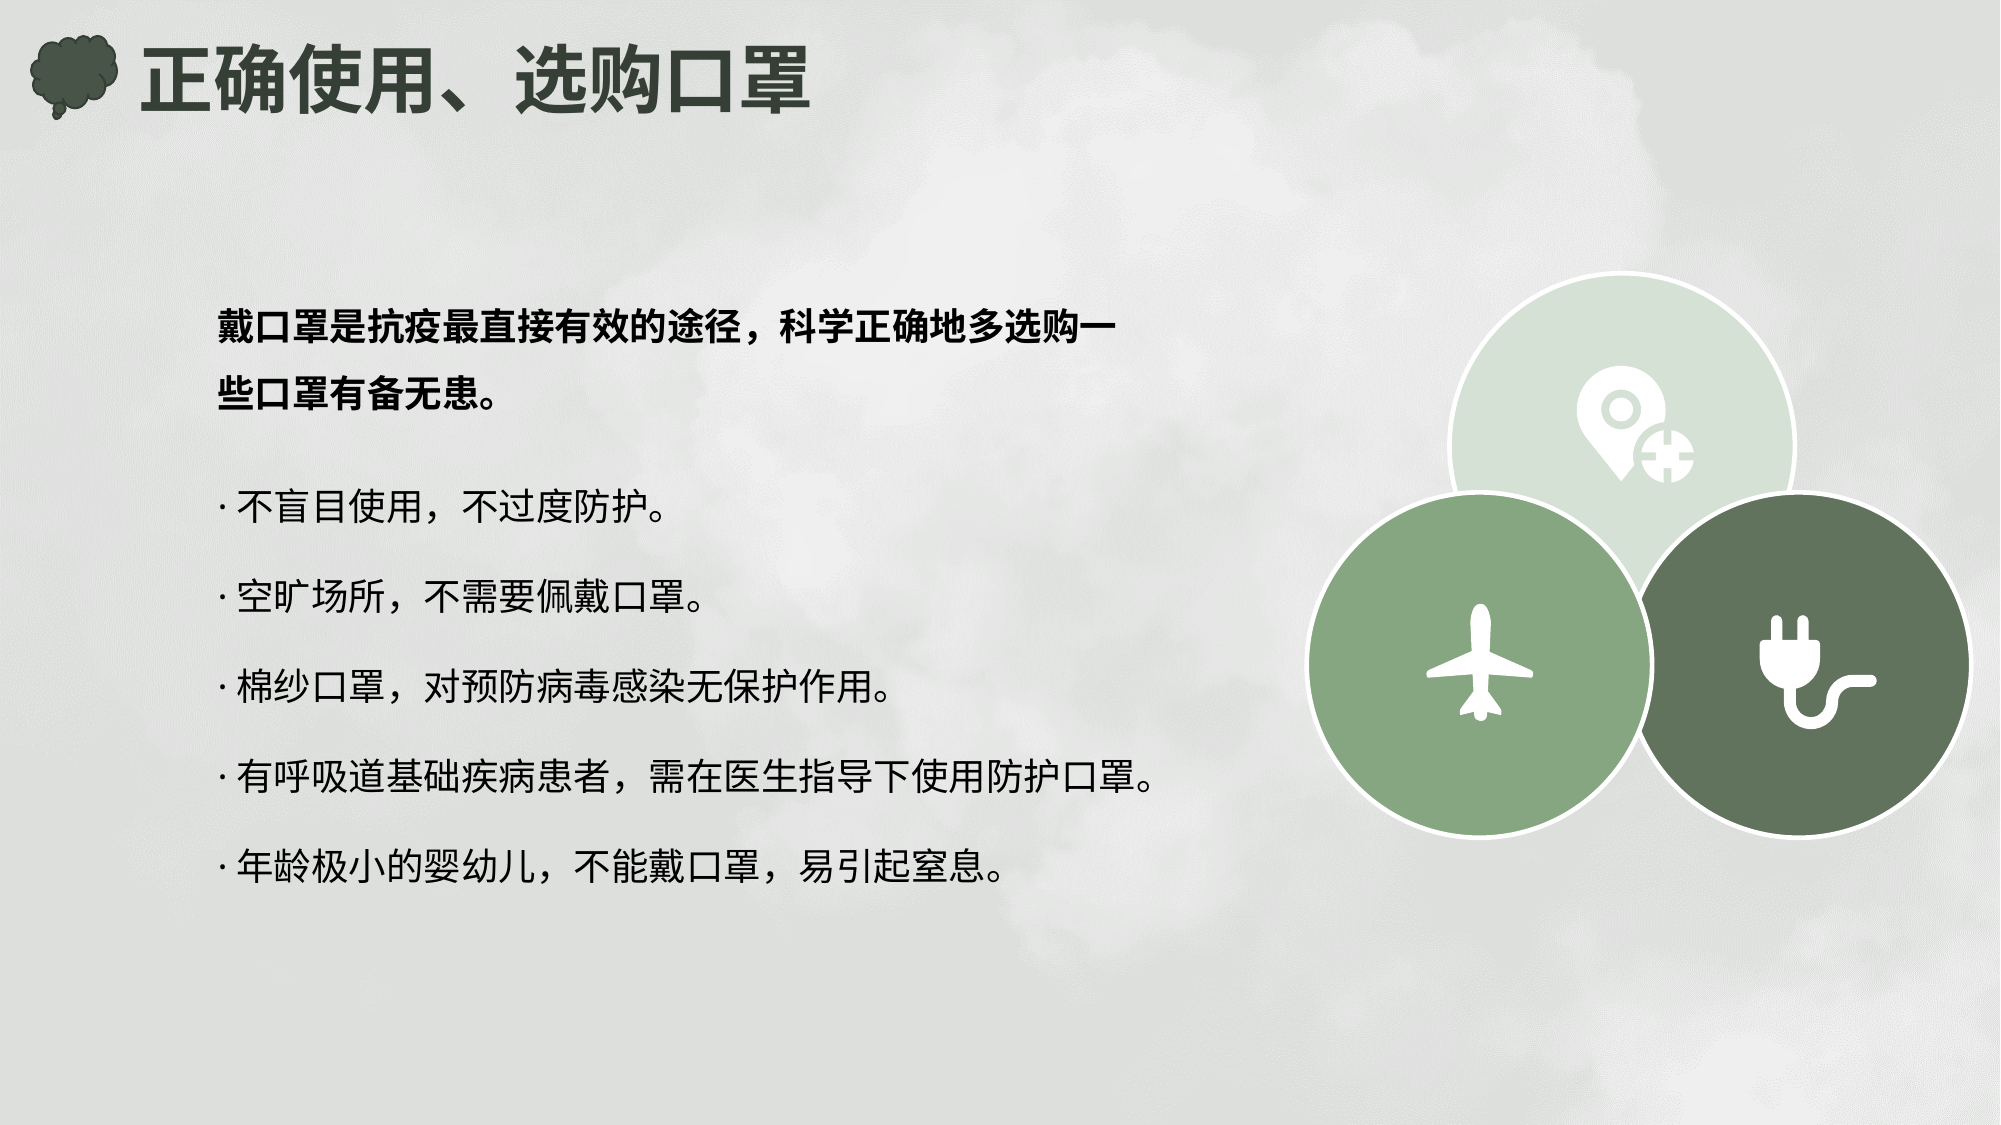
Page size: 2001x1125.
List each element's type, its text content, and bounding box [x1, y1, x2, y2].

text_box [30, 34, 118, 121]
text_box 正确使用、选购口罩 [123, 24, 829, 130]
text_box 戴口罩是抗疫最直接有效的途径，科学正确地多选购一些口罩有备无患。 [202, 273, 1148, 423]
text_box ·不盲目使用，不过度防护。 ·空旷场所，不需要佩戴口罩。 ·棉纱口罩，对预防病毒感染无保护作用。 ·有呼吸道基础疾病患者，需在医生指导下使用防护口罩。 ·年龄极小的婴幼儿，不能戴口罩，易引起窒息。 [202, 476, 1203, 896]
picture [0, 0, 2001, 1125]
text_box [1306, 273, 1972, 838]
